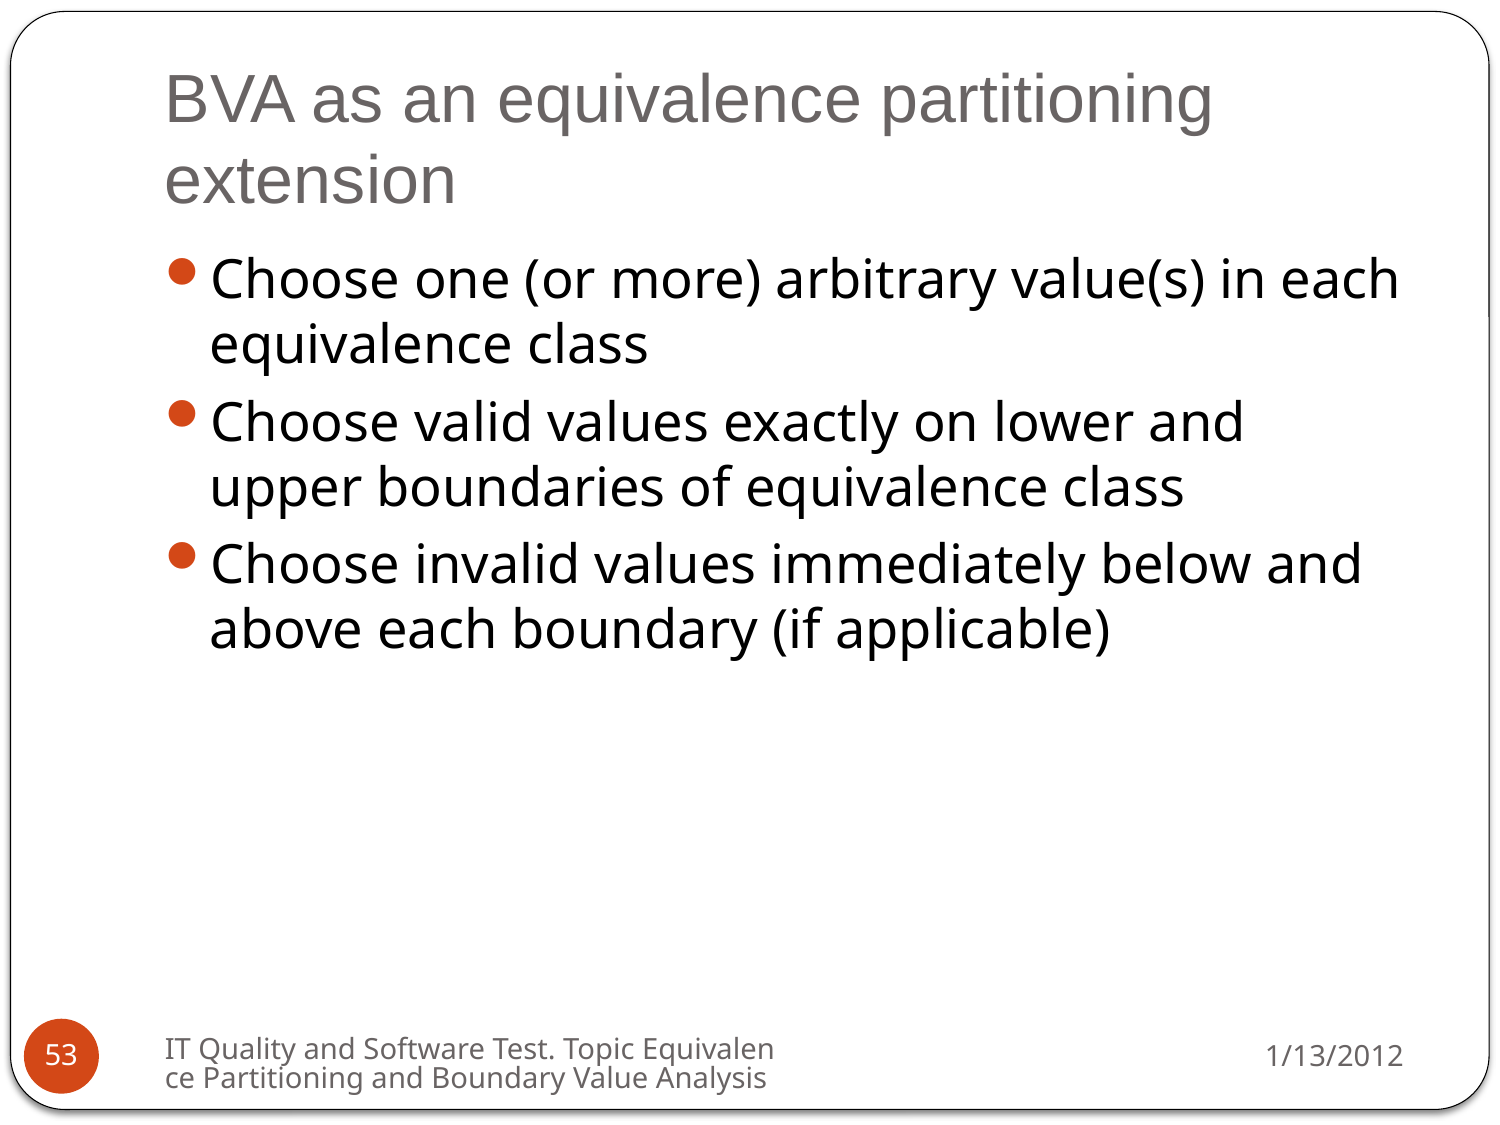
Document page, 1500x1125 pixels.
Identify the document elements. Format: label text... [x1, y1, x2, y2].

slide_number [1012, 1015, 1419, 1094]
footer IT Quality and Software Test. Topic Equivalence Partitioning and Boundary Value Analysis [150, 1012, 800, 1088]
list Choose one (or more) arbitrary value(s) in each equivalence class Choose valid values exactly on lower and upper boundaries of equivalence class Choose invalid values immediately below and above each boundary (if applicable) [150, 237, 1425, 988]
slide_number 53 [23, 1018, 99, 1094]
title BVA as an equivalence partitioning extension [150, 45, 1425, 233]
